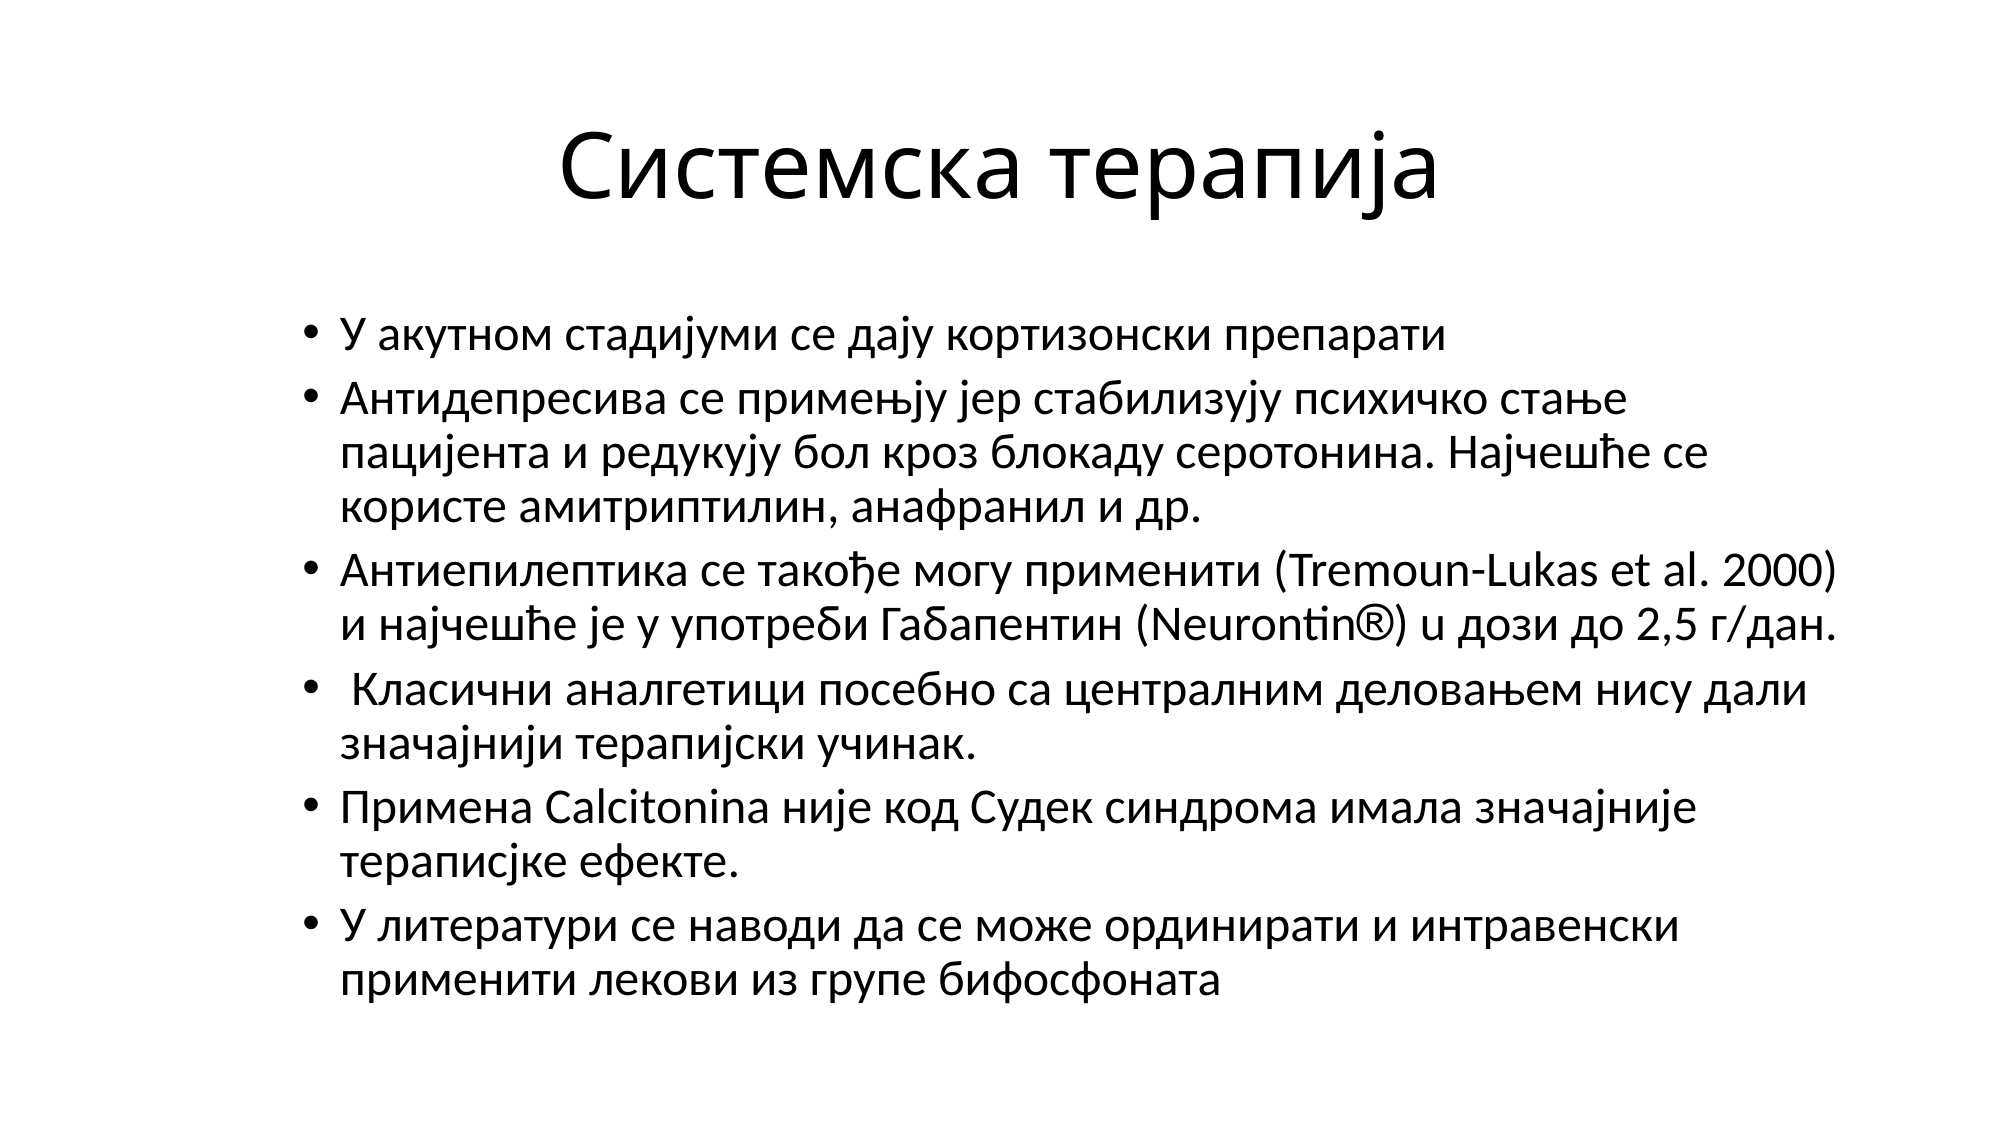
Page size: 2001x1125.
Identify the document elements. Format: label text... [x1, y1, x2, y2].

list У акутном стадијуми се дају кортизонски препарати Антидепресива се примењју јер стабилизују психичко стање пацијента и редукују бол кроз блокаду серотонина. Најчешће се користе амитриптилин, анафранил и др. Антиепилептика се такође могу применити (Tremoun-Lukas et al. 2000) и најчешће је у употреби Габапентин (Neurontin) u дози до 2,5 г/дан. Класични аналгетици посебно са централним деловањем нису дали значајнији терапијски учинак. Примена Calcitonina није код Судек синдрома имала значајније тераписјке ефекте. У литератури се наводи да се може ординирати и интравенски применити лекови из групе бифосфоната [137, 299, 1863, 1014]
title Системска терапија [137, 59, 1863, 278]
